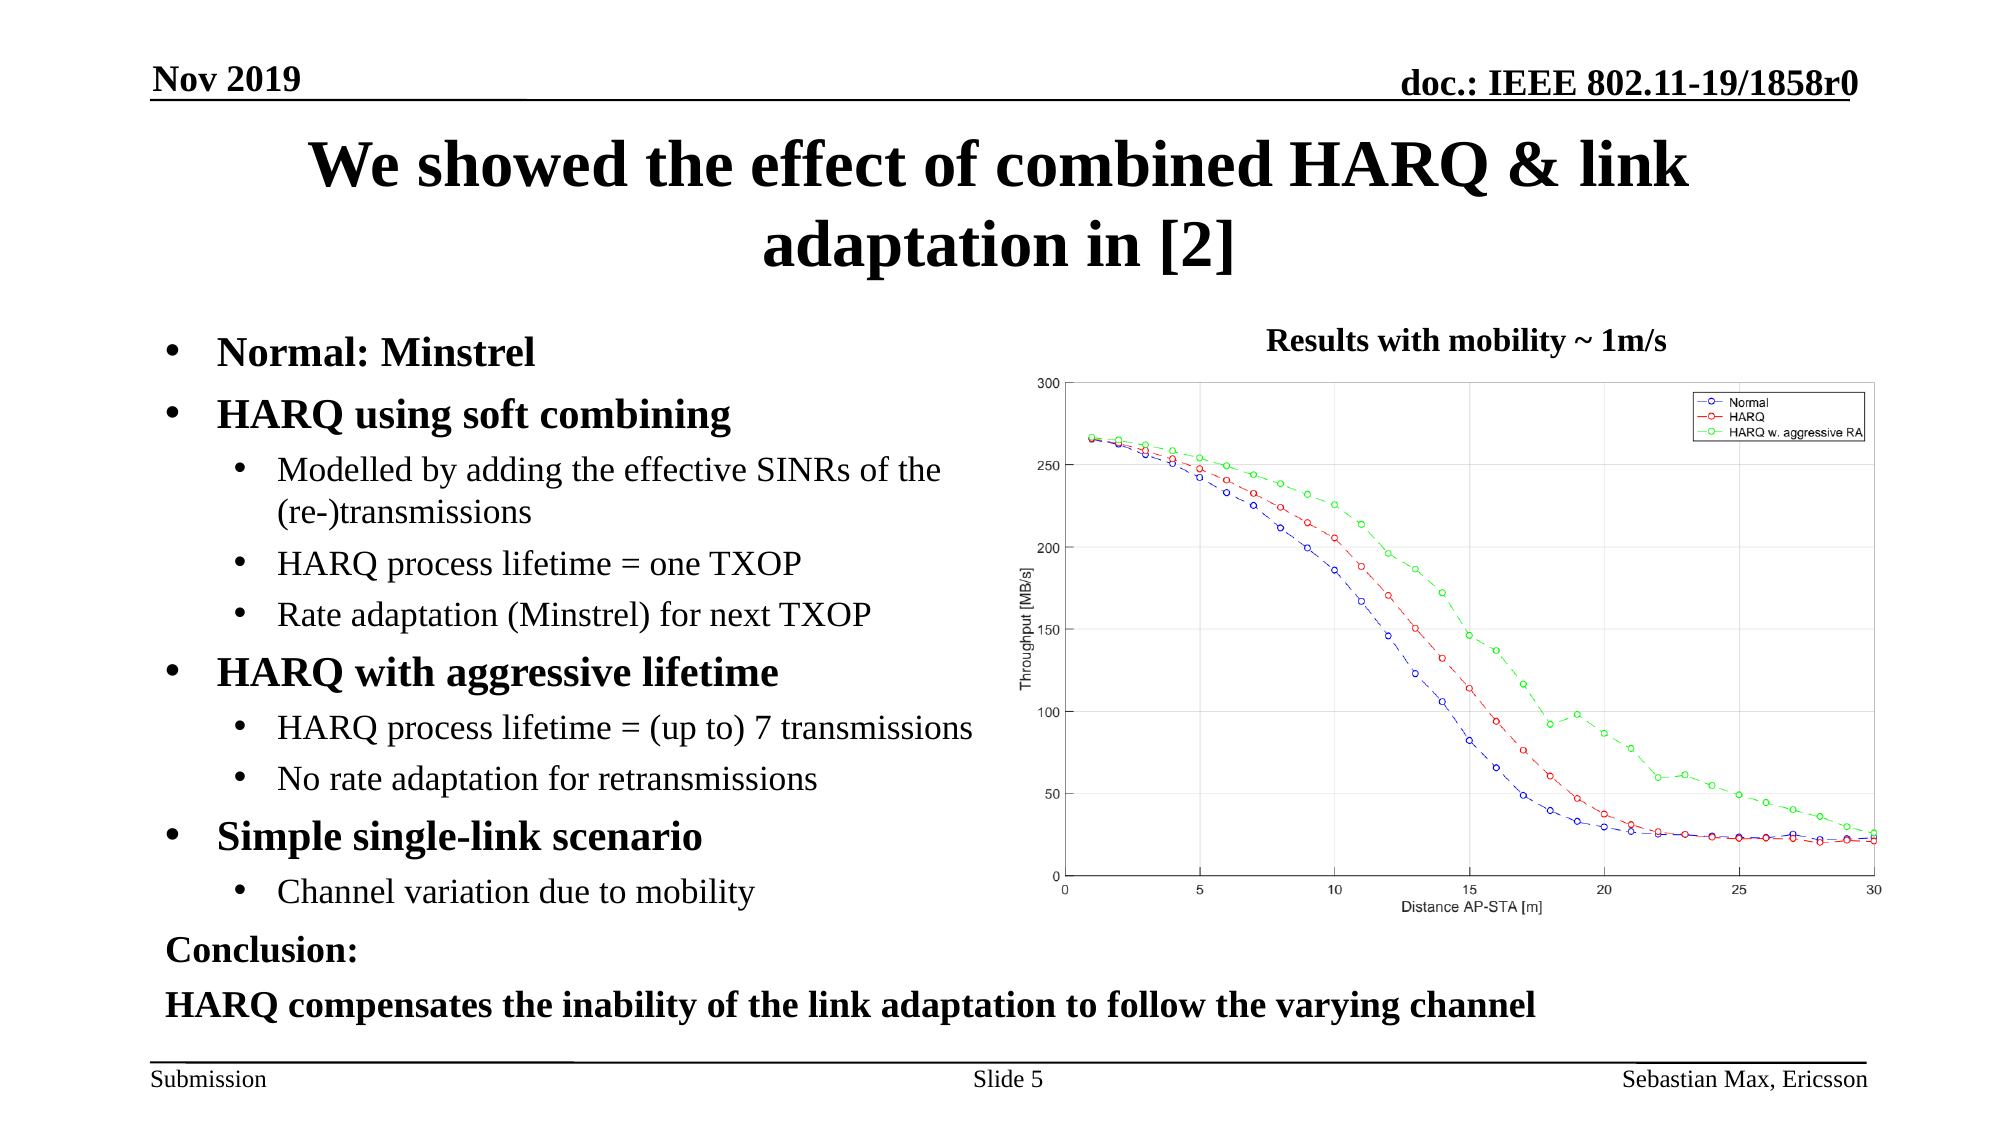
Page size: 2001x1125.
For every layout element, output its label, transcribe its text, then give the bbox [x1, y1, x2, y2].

list Normal: Minstrel HARQ using soft combining Modelled by adding the effective SINRs of the (re-)transmissions HARQ process lifetime = one TXOP Rate adaptation (Minstrel) for next TXOP HARQ with aggressive lifetime HARQ process lifetime = (up to) 7 transmissions No rate adaptation for retransmissions Simple single-link scenario Channel variation due to mobility [149, 255, 1001, 916]
footer Sebastian Max, Ericsson [1171, 1061, 1869, 1093]
slide_number Slide 5 [950, 1061, 1067, 1123]
picture [928, 337, 1972, 941]
title We showed the effect of combined HARQ & link adaptation in [2] [149, 112, 1850, 288]
text_box Results with mobility ~ 1m/s [1106, 309, 1828, 336]
text_box Conclusion: HARQ compensates the inability of the link adaptation to follow the varying channel [149, 916, 1869, 1035]
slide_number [152, 54, 563, 100]
